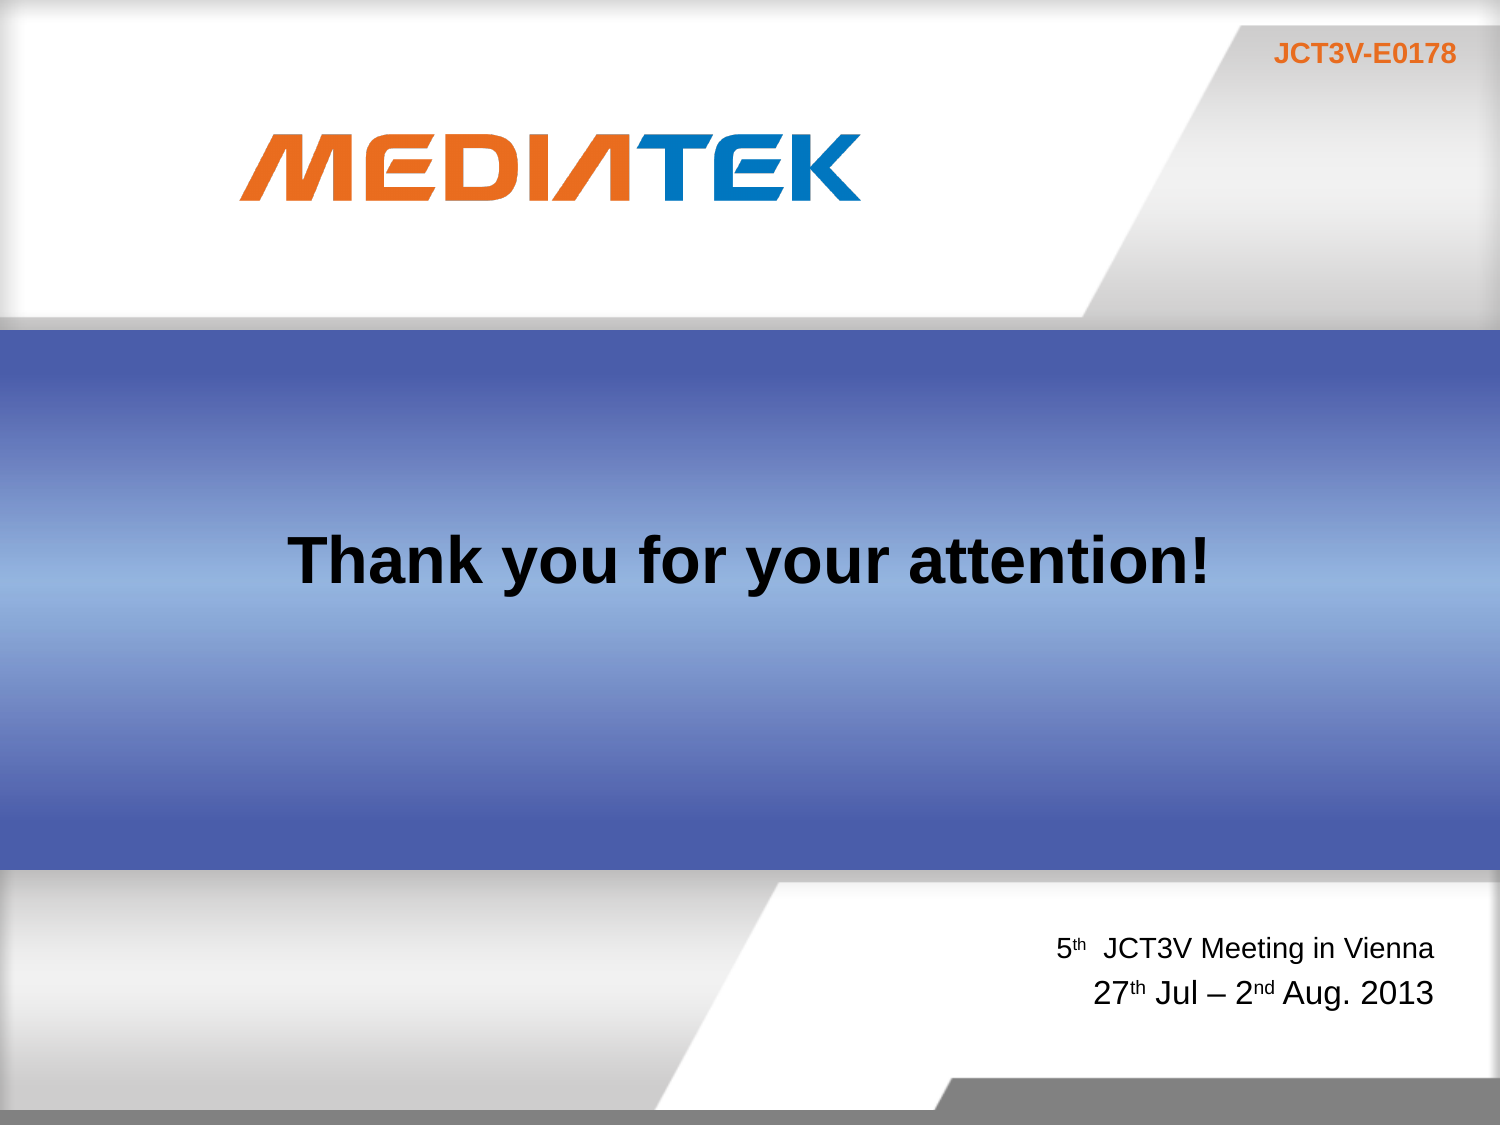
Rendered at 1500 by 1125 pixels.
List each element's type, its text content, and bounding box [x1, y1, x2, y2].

title Thank you for your attention! [50, 438, 1450, 676]
picture [0, 0, 1500, 1125]
